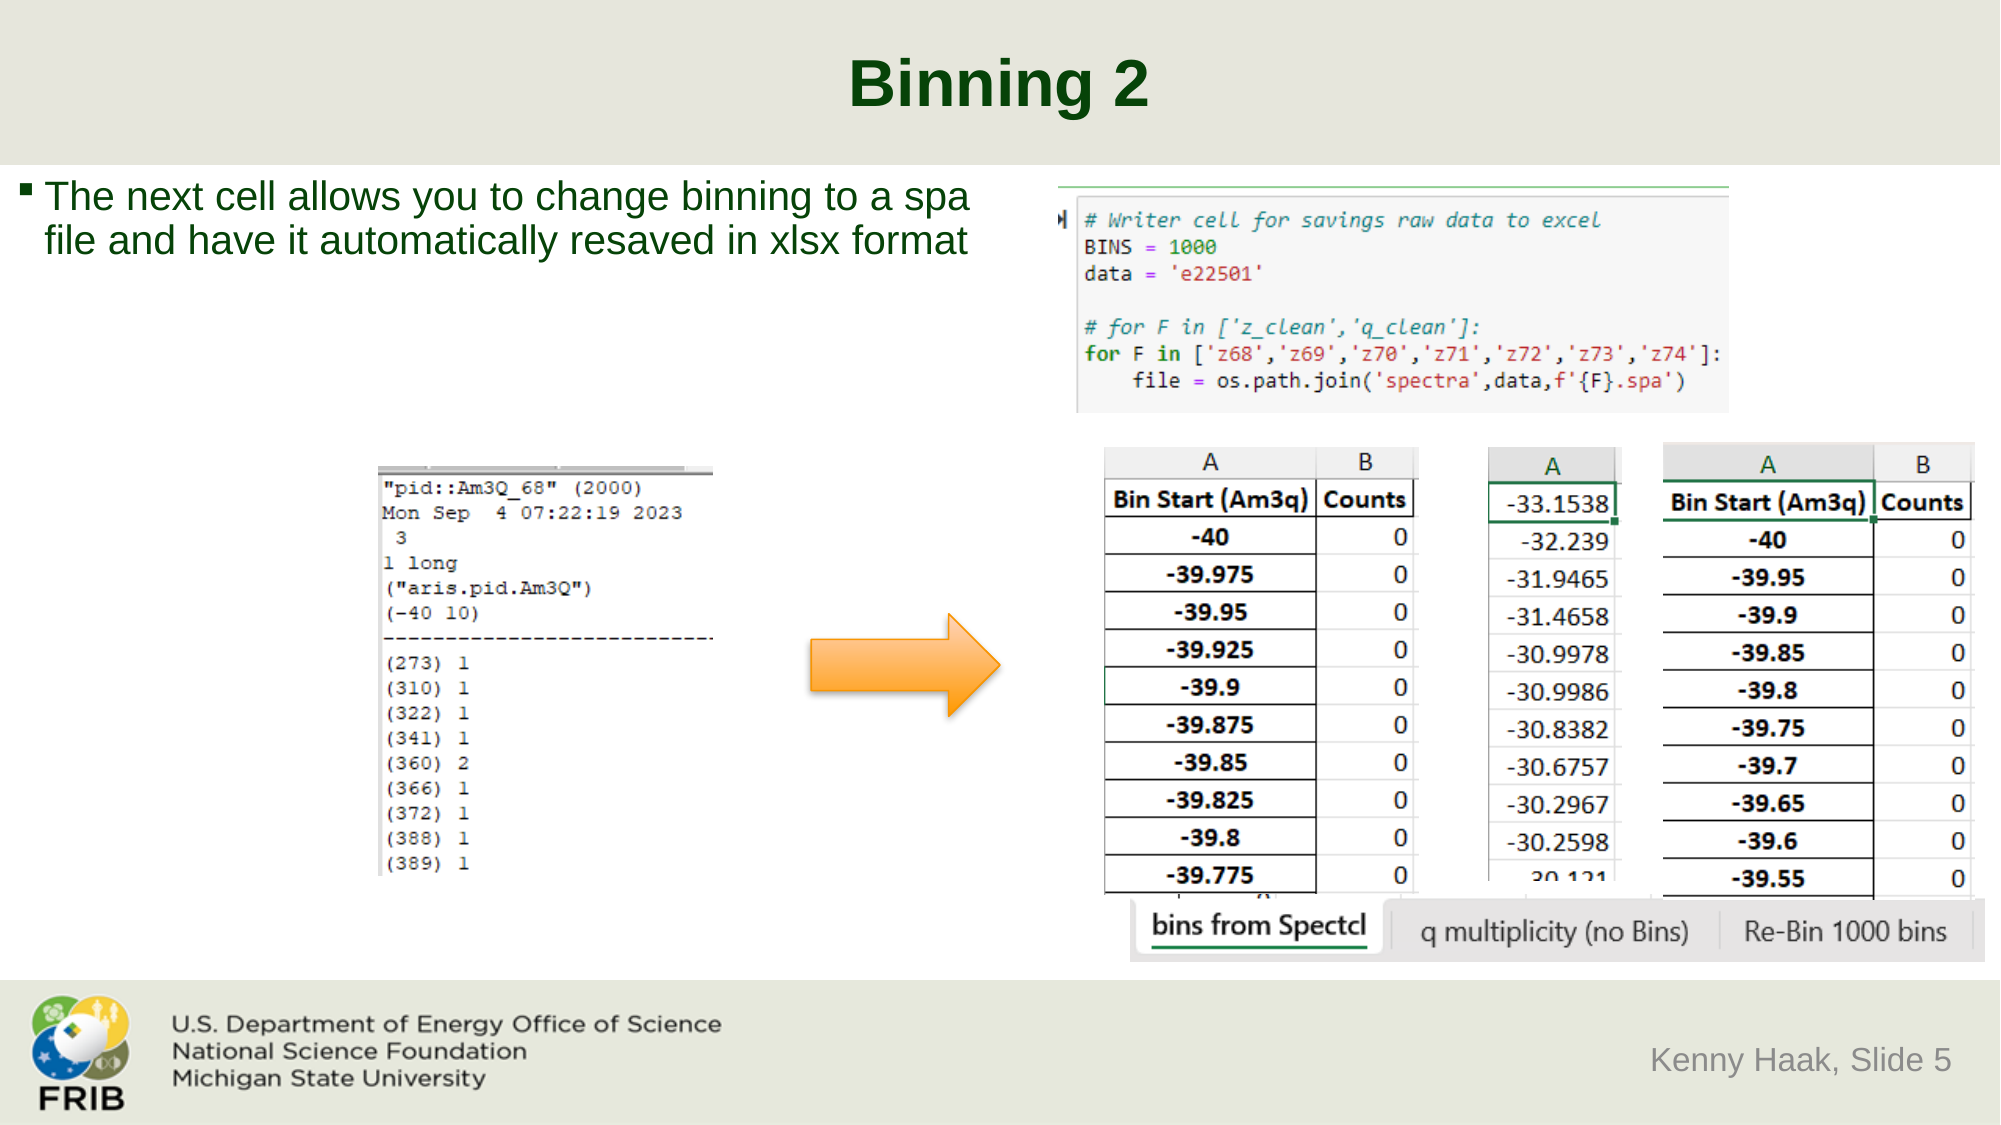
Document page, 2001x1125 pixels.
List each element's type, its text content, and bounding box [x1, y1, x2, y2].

picture [0, 980, 2000, 1125]
text_box [810, 613, 1001, 718]
picture [0, 0, 2000, 165]
picture [1057, 174, 1729, 413]
picture [1104, 442, 1986, 962]
title Binning 2 [16, 46, 1984, 128]
picture [377, 466, 713, 877]
picture [1488, 447, 1622, 881]
list The next cell allows you to change binning to a spa file and have it automatically resaved in xlsx format [16, 174, 1001, 967]
